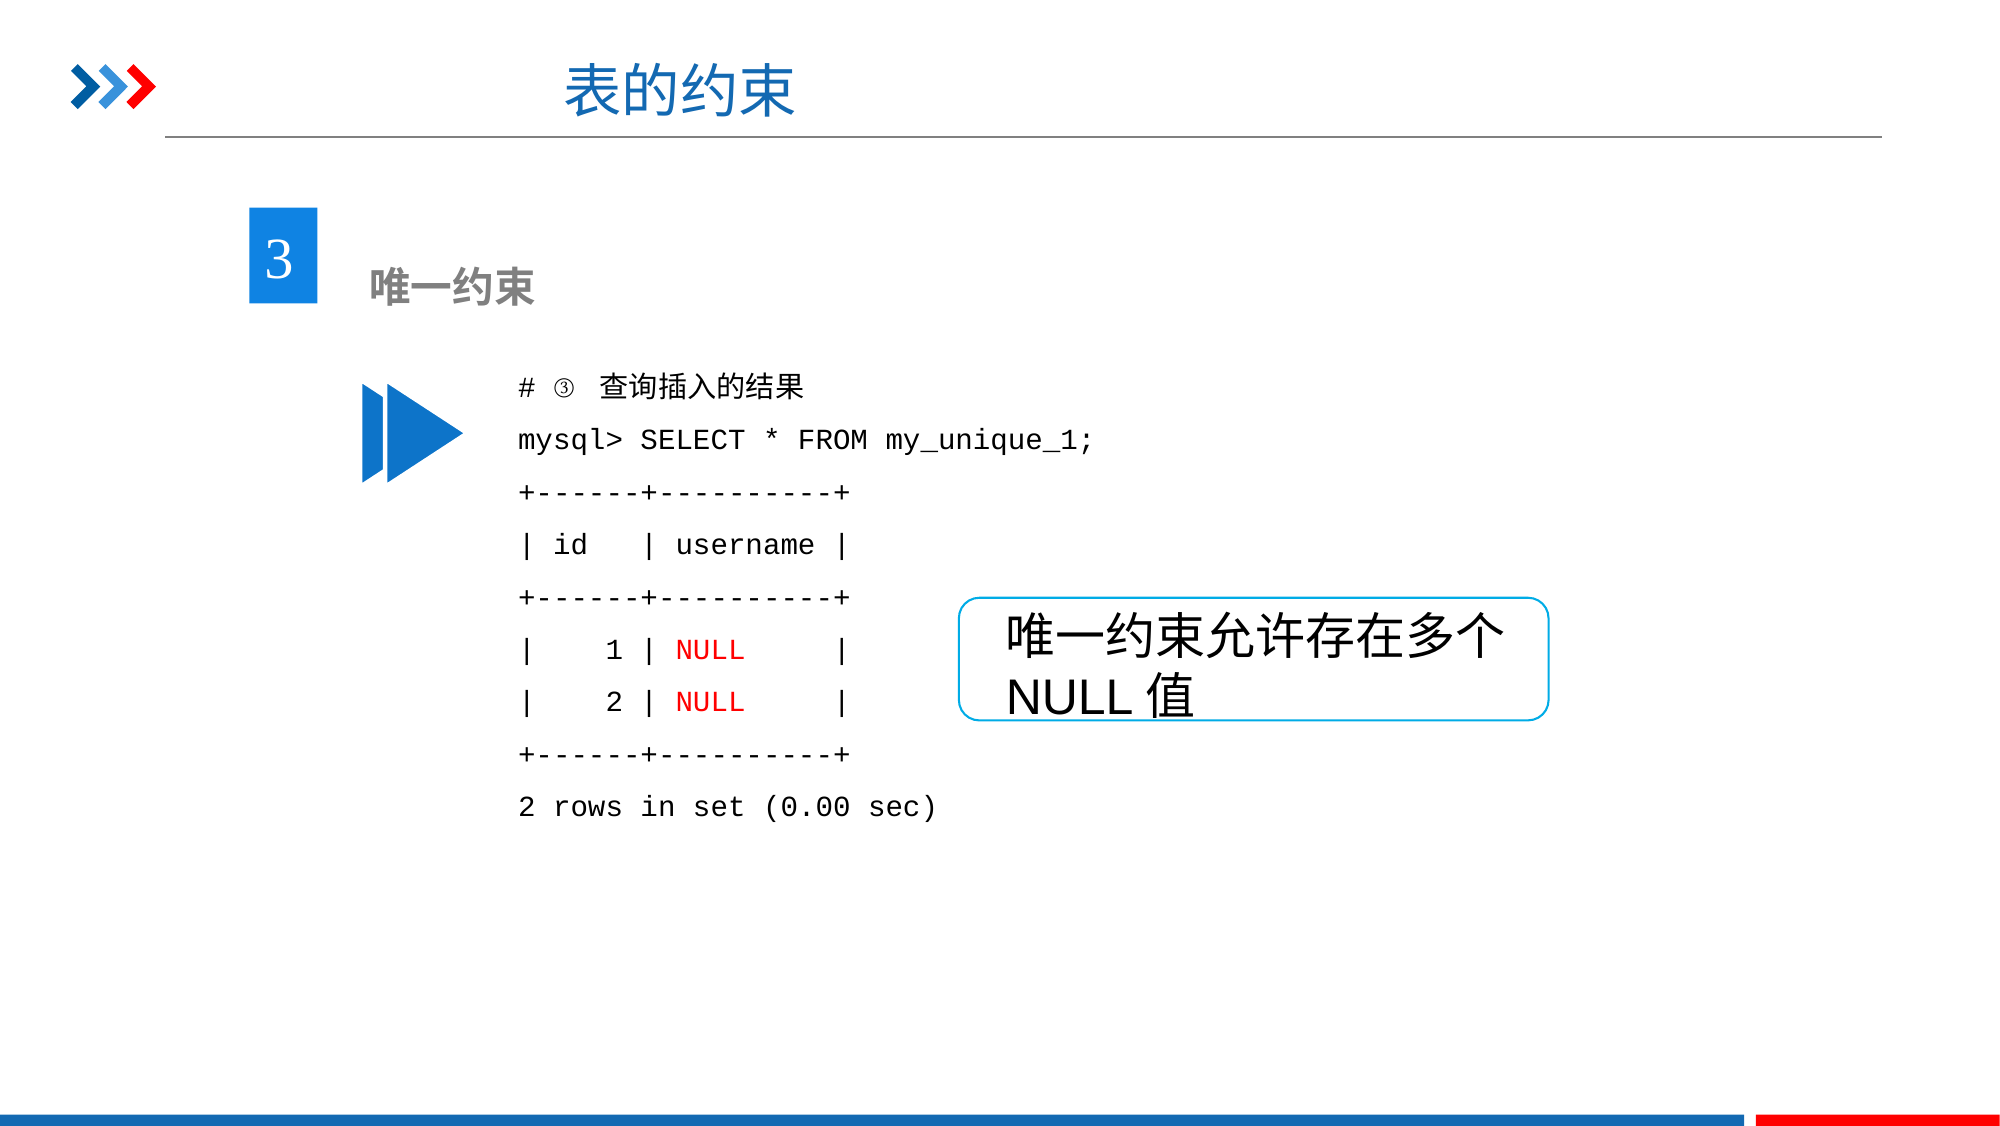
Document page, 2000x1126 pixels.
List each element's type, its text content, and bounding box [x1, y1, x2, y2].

text_box # ③ 查询插入的结果 mysql> SELECT * FROM my_unique_1; +------+----------+ | id | username | +------+----------+ | 1 | NULL | | 2 | NULL | +------+----------+ 2 rows in set (0.00 sec) [465, 343, 1280, 830]
text_box 唯一约束 [319, 245, 1092, 320]
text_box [249, 207, 318, 304]
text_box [359, 379, 468, 488]
text_box [958, 597, 1549, 721]
text_box 唯一约束允许存在多个NULL值 [991, 710, 1547, 733]
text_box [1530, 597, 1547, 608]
title 表的约束 [521, 25, 1296, 153]
